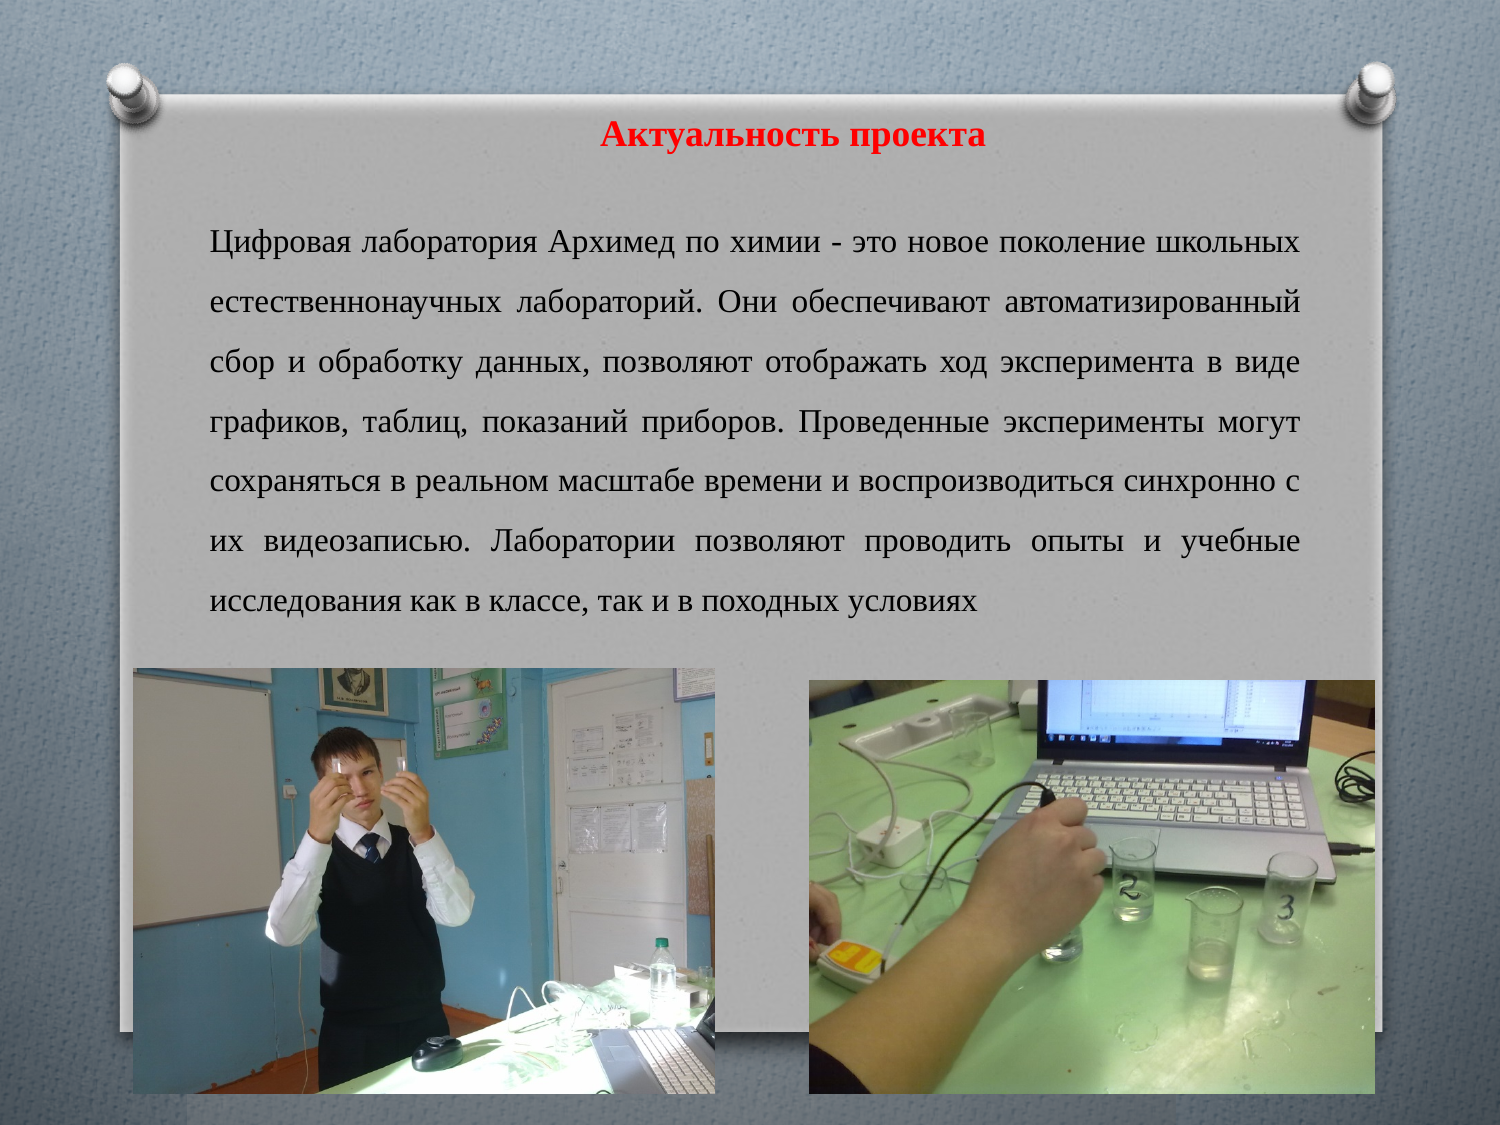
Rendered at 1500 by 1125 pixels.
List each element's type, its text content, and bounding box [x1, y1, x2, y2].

text_box Актуальность проекта Цифровая лаборатория Архимед по химии - это новое поколение школьных естественнонаучных лабораторий. Они обеспечивают автоматизированный сбор и обработку данных, позволяют отображать ход эксперимента в виде графиков, таблиц, показаний приборов. Проведенные эксперименты могут сохраняться в реальном масштабе времени и воспроизводиться синхронно с их видеозаписью. Лаборатории позволяют проводить опыты и учебные исследования как в классе, так и в походных условиях [194, 101, 1317, 626]
picture [1317, 35, 1439, 156]
picture [75, 29, 198, 153]
picture [133, 668, 715, 1095]
picture [808, 680, 1375, 1095]
